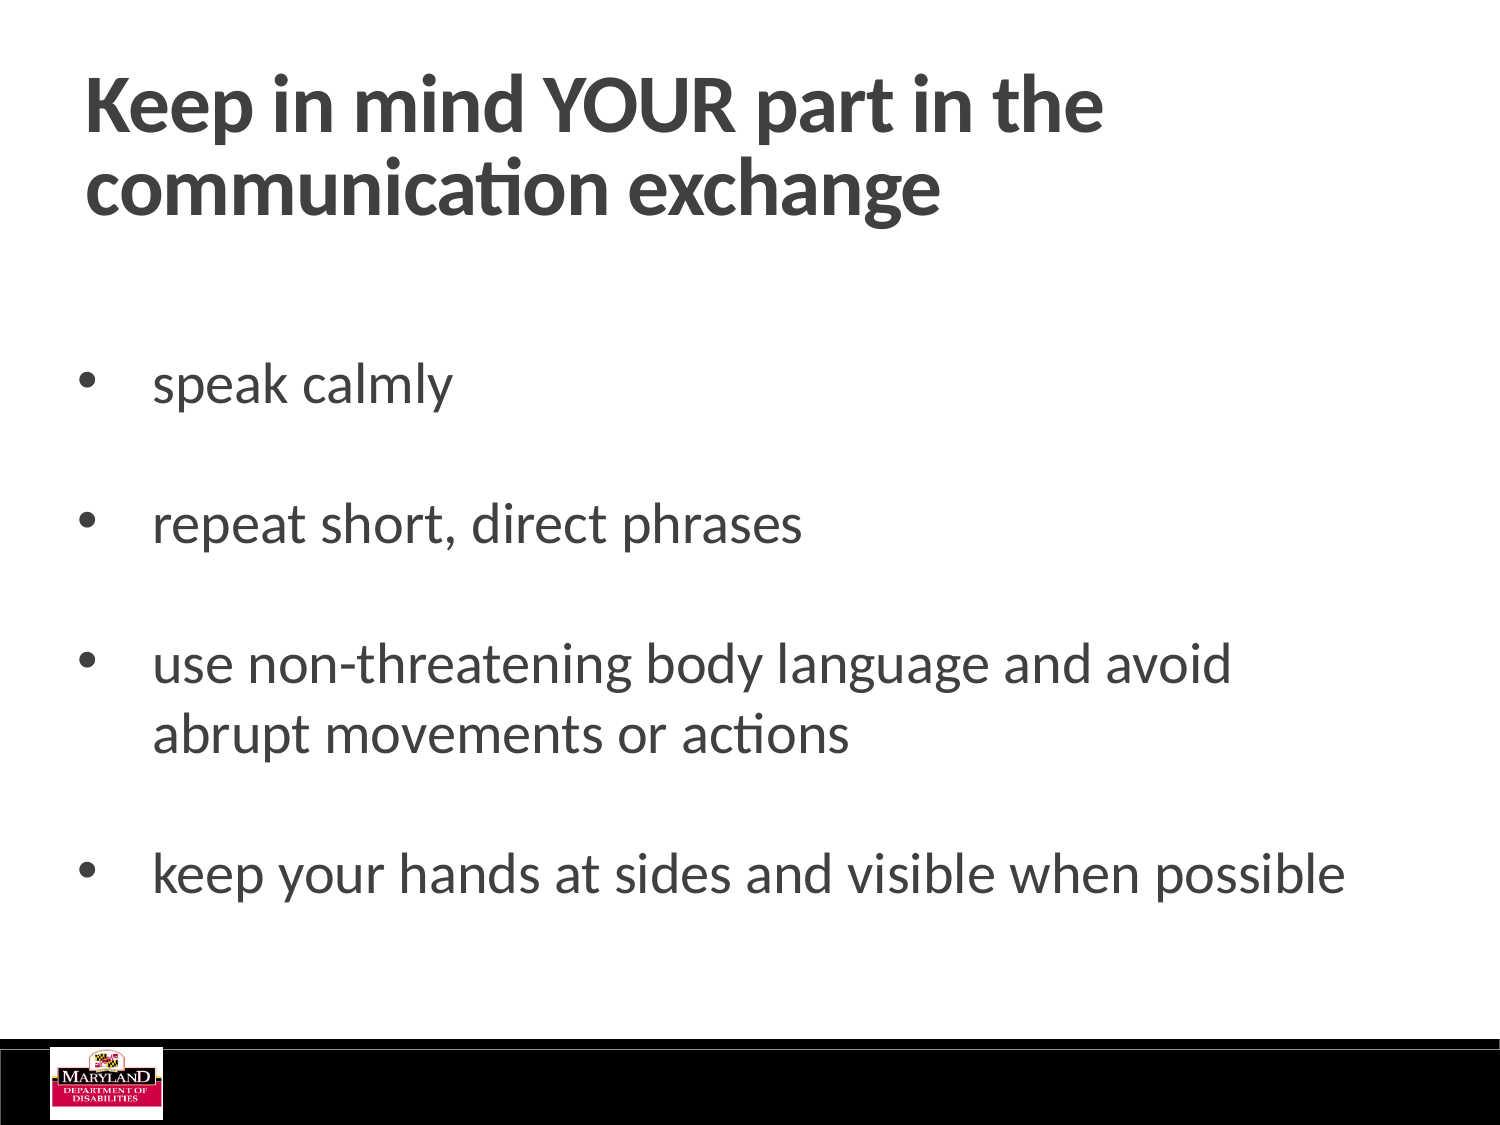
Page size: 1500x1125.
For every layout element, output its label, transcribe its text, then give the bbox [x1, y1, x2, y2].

picture [50, 1047, 163, 1120]
text_box speak calmly repeat short, direct phrases use non-threatening body language and avoid abrupt movements or actions keep your hands at sides and visible when possible [62, 337, 1375, 912]
title Keep in mind YOUR part in the communication exchange [70, 62, 1421, 1018]
